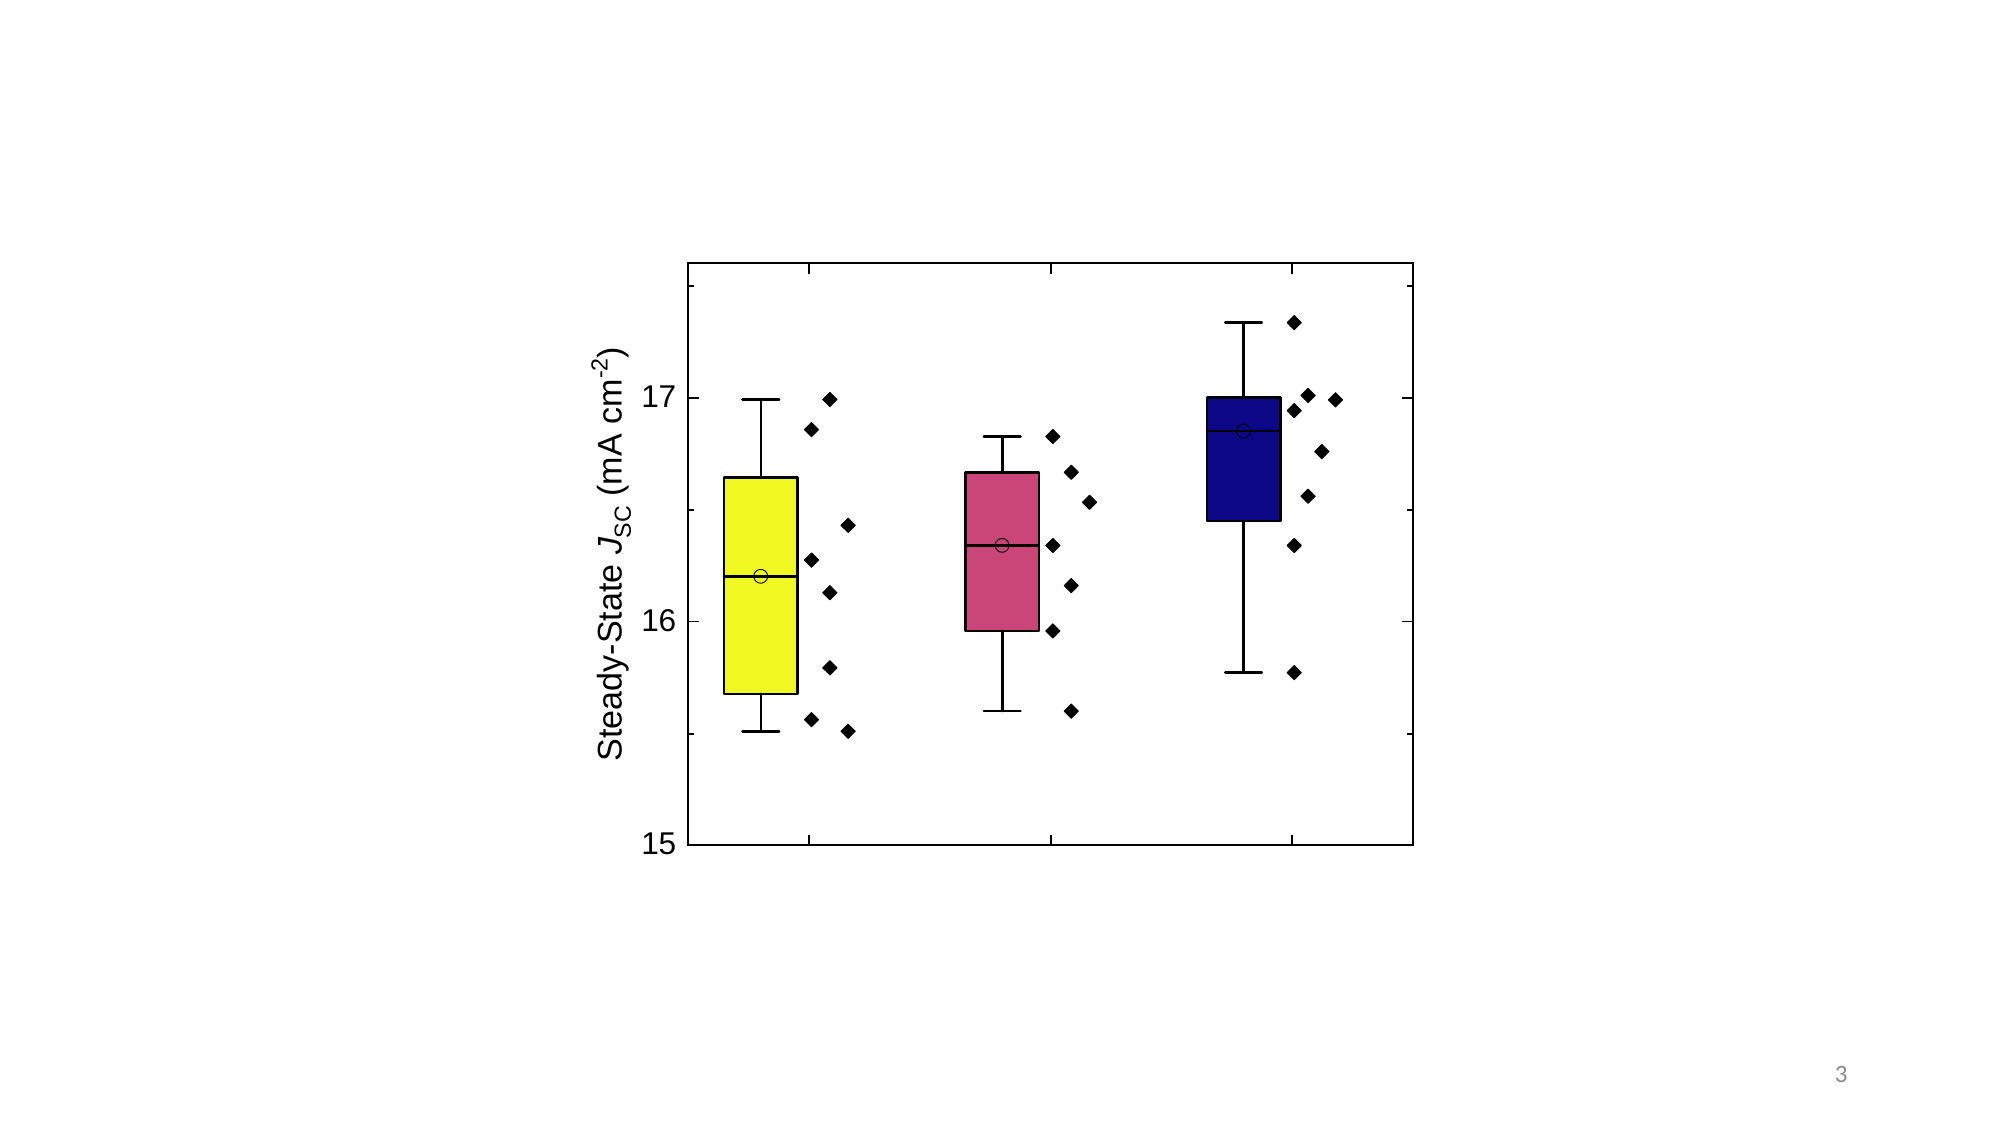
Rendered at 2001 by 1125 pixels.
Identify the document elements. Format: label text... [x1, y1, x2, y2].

slide_number 3 [1412, 1042, 1863, 1103]
picture [577, 239, 1423, 886]
